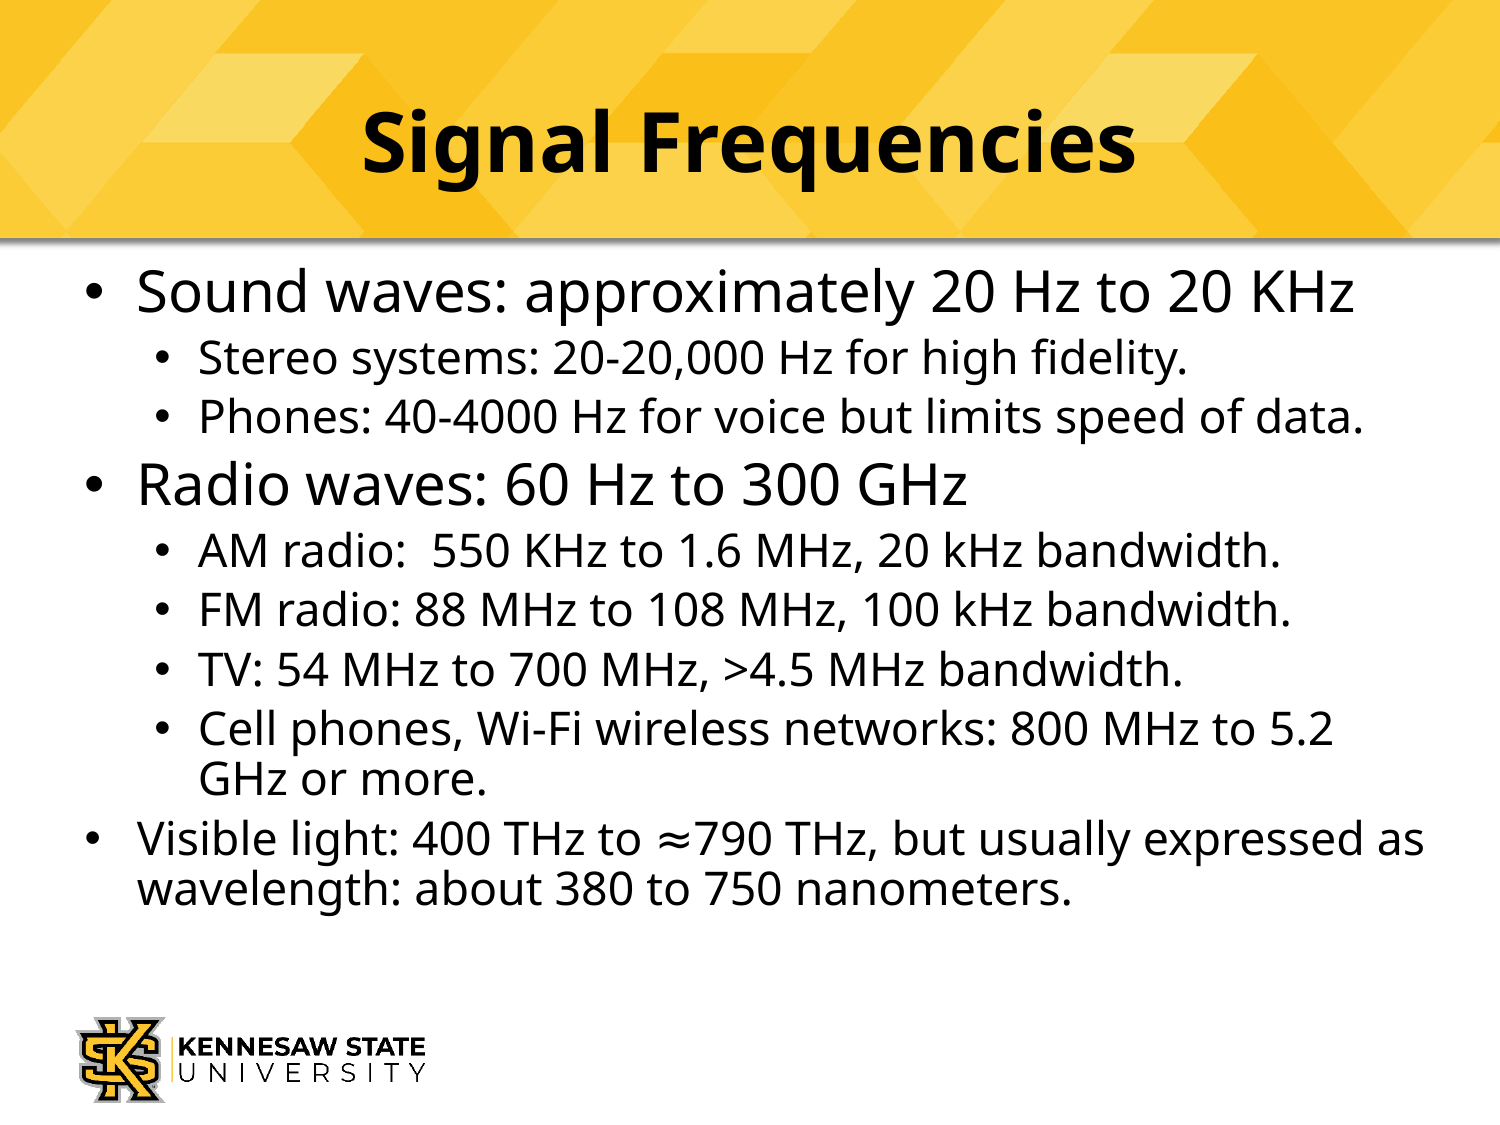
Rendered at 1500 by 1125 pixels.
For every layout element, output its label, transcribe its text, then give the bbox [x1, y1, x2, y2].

title Signal Frequencies [75, 45, 1425, 233]
list Sound waves: approximately 20 Hz to 20 KHz Stereo systems: 20-20,000 Hz for high fidelity. Phones: 40-4000 Hz for voice but limits speed of data. Radio waves: 60 Hz to 300 GHz AM radio: 550 KHz to 1.6 MHz, 20 kHz bandwidth. FM radio: 88 MHz to 108 MHz, 100 kHz bandwidth. TV: 54 MHz to 700 MHz, >4.5 MHz bandwidth. Cell phones, Wi-Fi wireless networks: 800 MHz to 5.2 GHz or more. Visible light: 400 THz to ≈790 THz, but usually expressed as wavelength: about 380 to 750 nanometers. [69, 254, 1447, 1046]
picture [75, 1046, 425, 1103]
picture [0, 0, 1500, 251]
